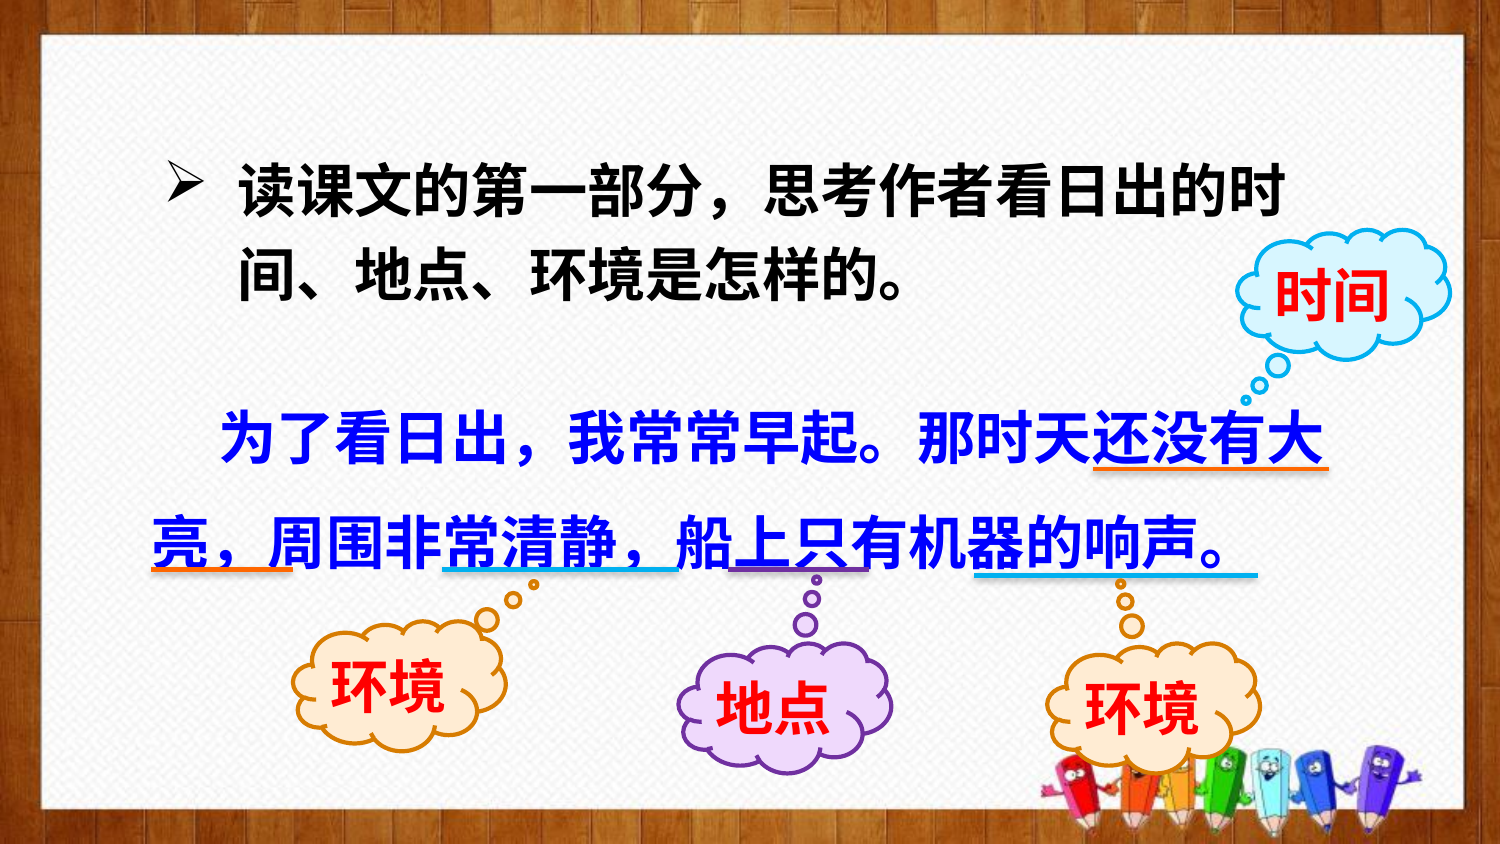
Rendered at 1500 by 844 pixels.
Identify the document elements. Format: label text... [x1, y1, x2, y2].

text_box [292, 620, 506, 752]
text_box 读课文的第一部分，思考作者看日出的时间、地点、环境是怎样的。 [148, 132, 1329, 316]
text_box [1047, 642, 1261, 774]
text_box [678, 642, 892, 774]
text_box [1237, 229, 1451, 360]
picture [0, 0, 1500, 844]
text_box 为了看日出，我常常早起。那时天还没有大亮，周围非常清静，船上只有机器的响声。 [136, 359, 1364, 584]
